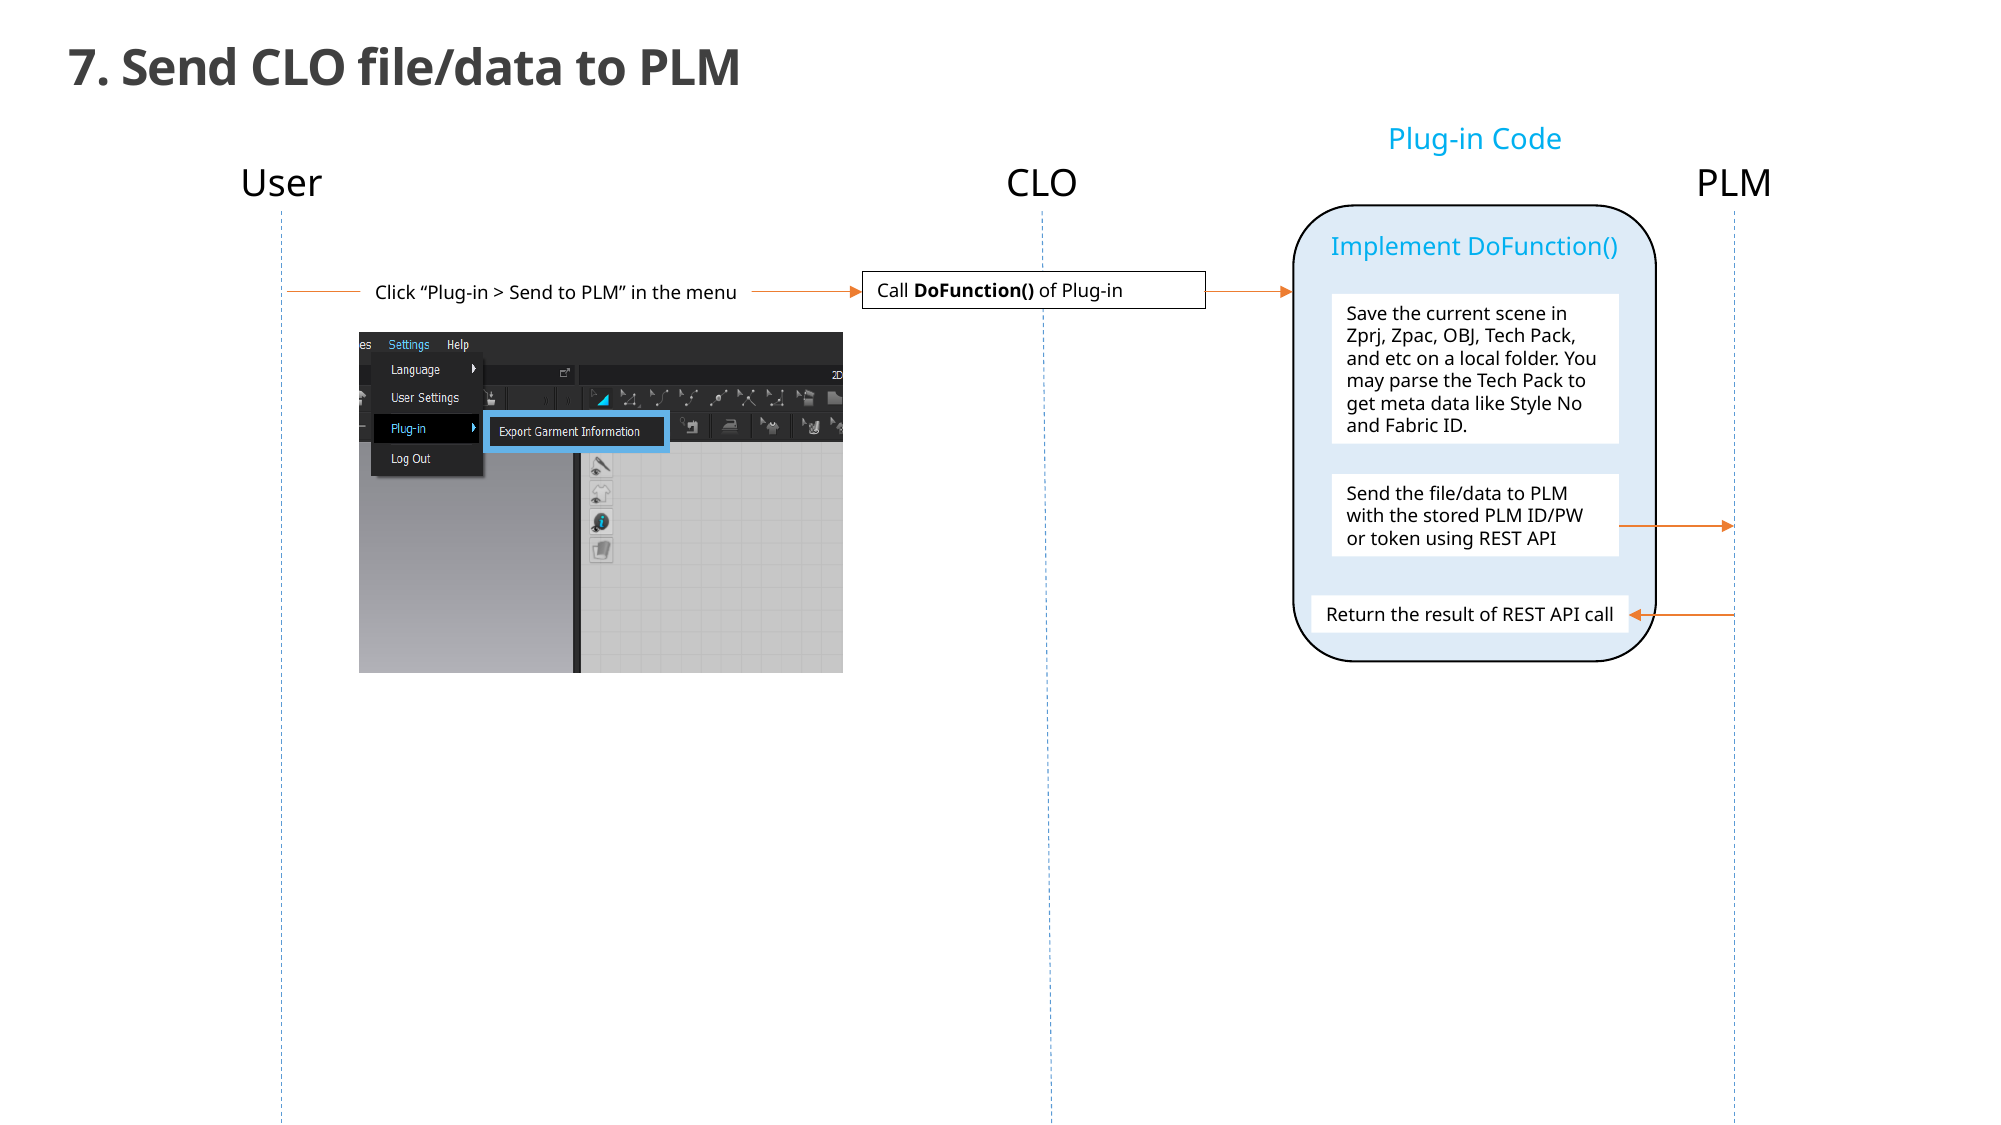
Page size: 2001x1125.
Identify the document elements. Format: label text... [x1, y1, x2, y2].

text_box Click “Plug-in > Send to PLM” in the menu [360, 272, 752, 291]
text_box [1042, 212, 1052, 1125]
text_box CLO [991, 151, 1093, 212]
text_box Click “Plug-in > Send to PLM” in the menu [360, 292, 752, 311]
text_box 7. Send CLO file/data to PLM [53, 27, 758, 103]
text_box Save the current scene in Zprj, Zpac, OBJ, Tech Pack, and etc on a local folder. You may parse the Tech Pack to get meta data like Style No and Fabric ID. [1331, 293, 1619, 444]
text_box Return the result of REST API call [1311, 595, 1629, 633]
text_box Call DoFunction() of Plug-in [1052, 271, 1206, 309]
text_box Call DoFunction() of Plug-in [862, 271, 1042, 309]
text_box PLM [1681, 151, 1788, 212]
text_box Plug-in Code [1373, 113, 1578, 164]
text_box User [225, 151, 338, 212]
text_box Implement DoFunction() [1292, 204, 1657, 663]
text_box Send the file/data to PLM with the stored PLM ID/PW or token using REST API [1331, 474, 1619, 557]
picture [359, 332, 843, 673]
